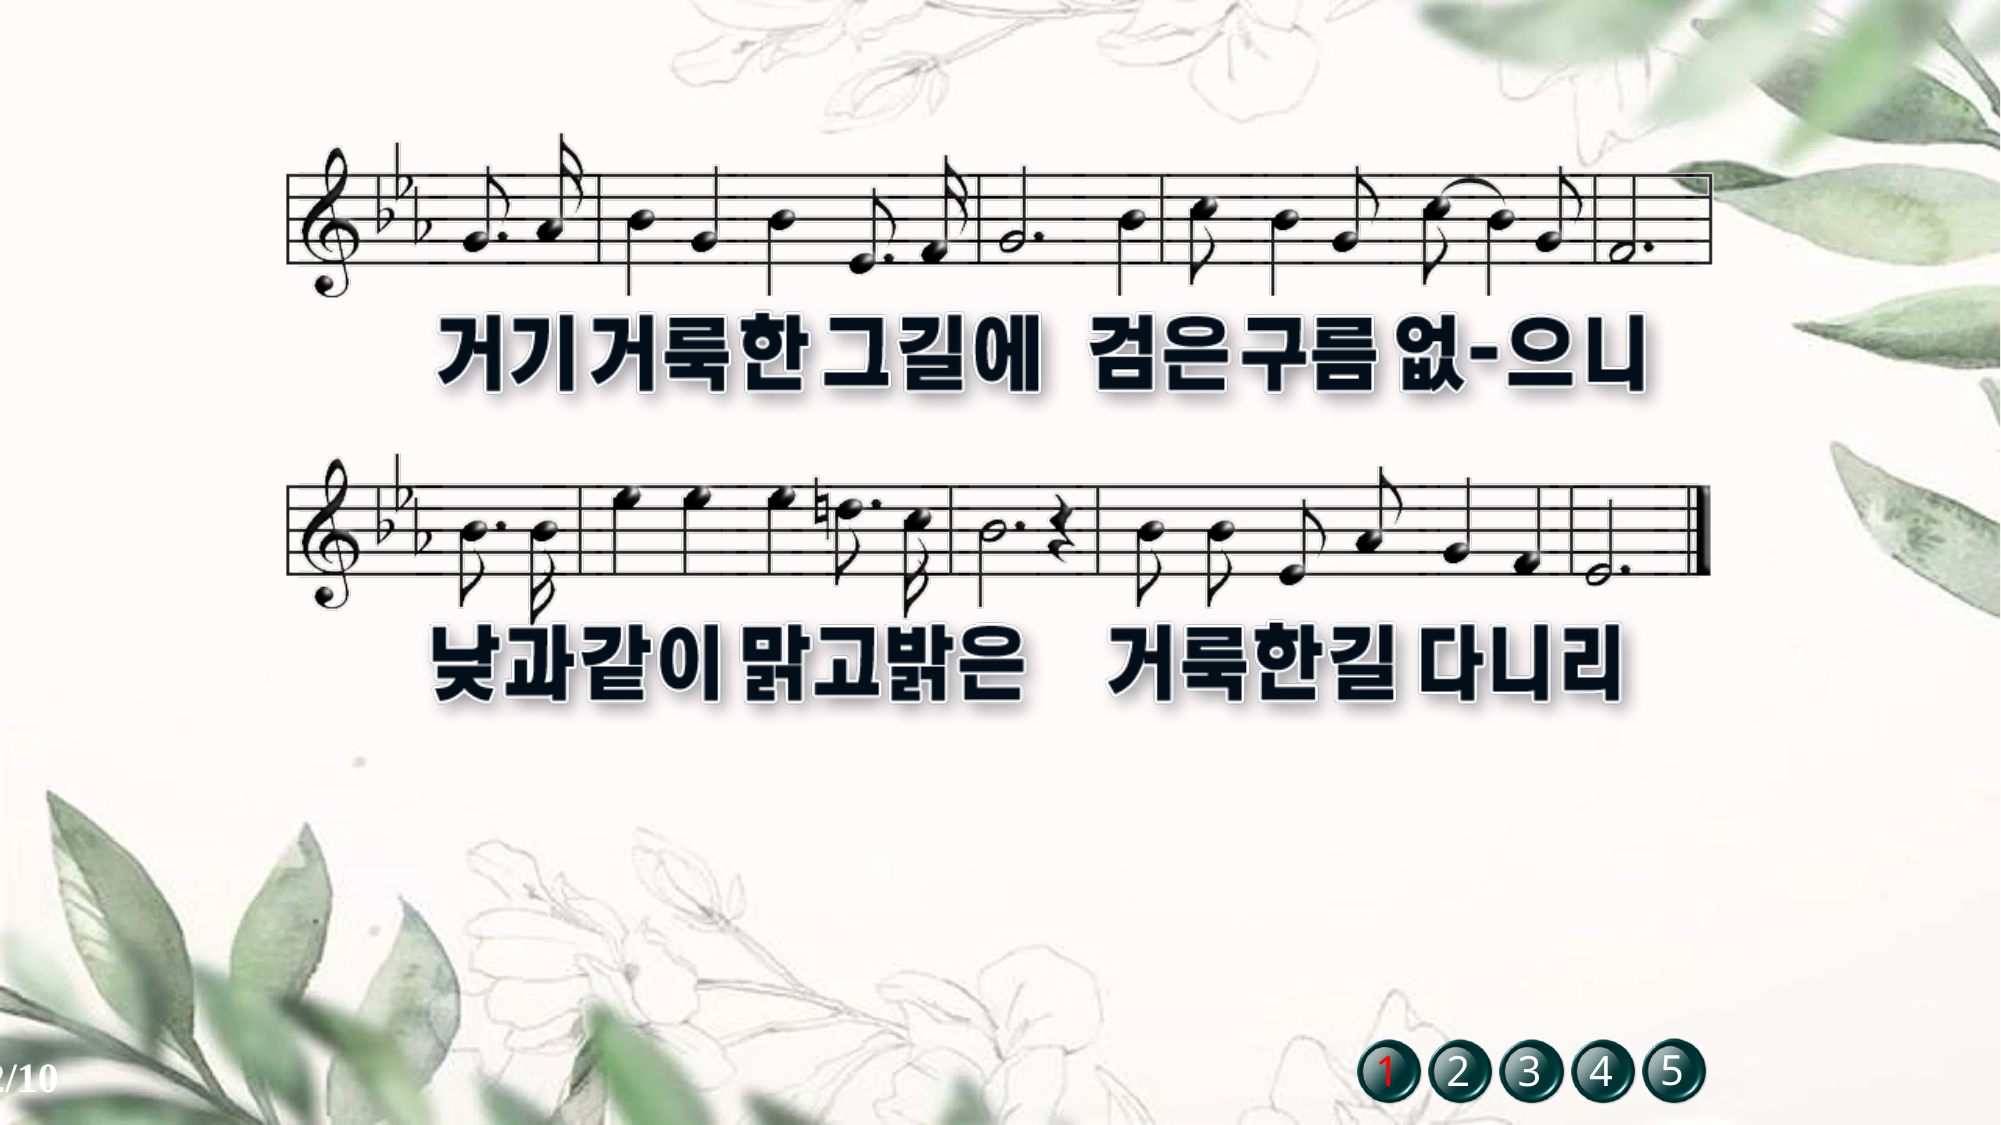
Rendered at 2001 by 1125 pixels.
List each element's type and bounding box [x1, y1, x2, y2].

picture [0, 0, 2001, 1125]
text_box [1496, 1035, 1567, 1106]
text_box [1639, 1034, 1709, 1106]
text_box [1354, 1035, 1424, 1106]
text_box [1425, 1035, 1496, 1106]
text_box [1568, 1035, 1638, 1106]
